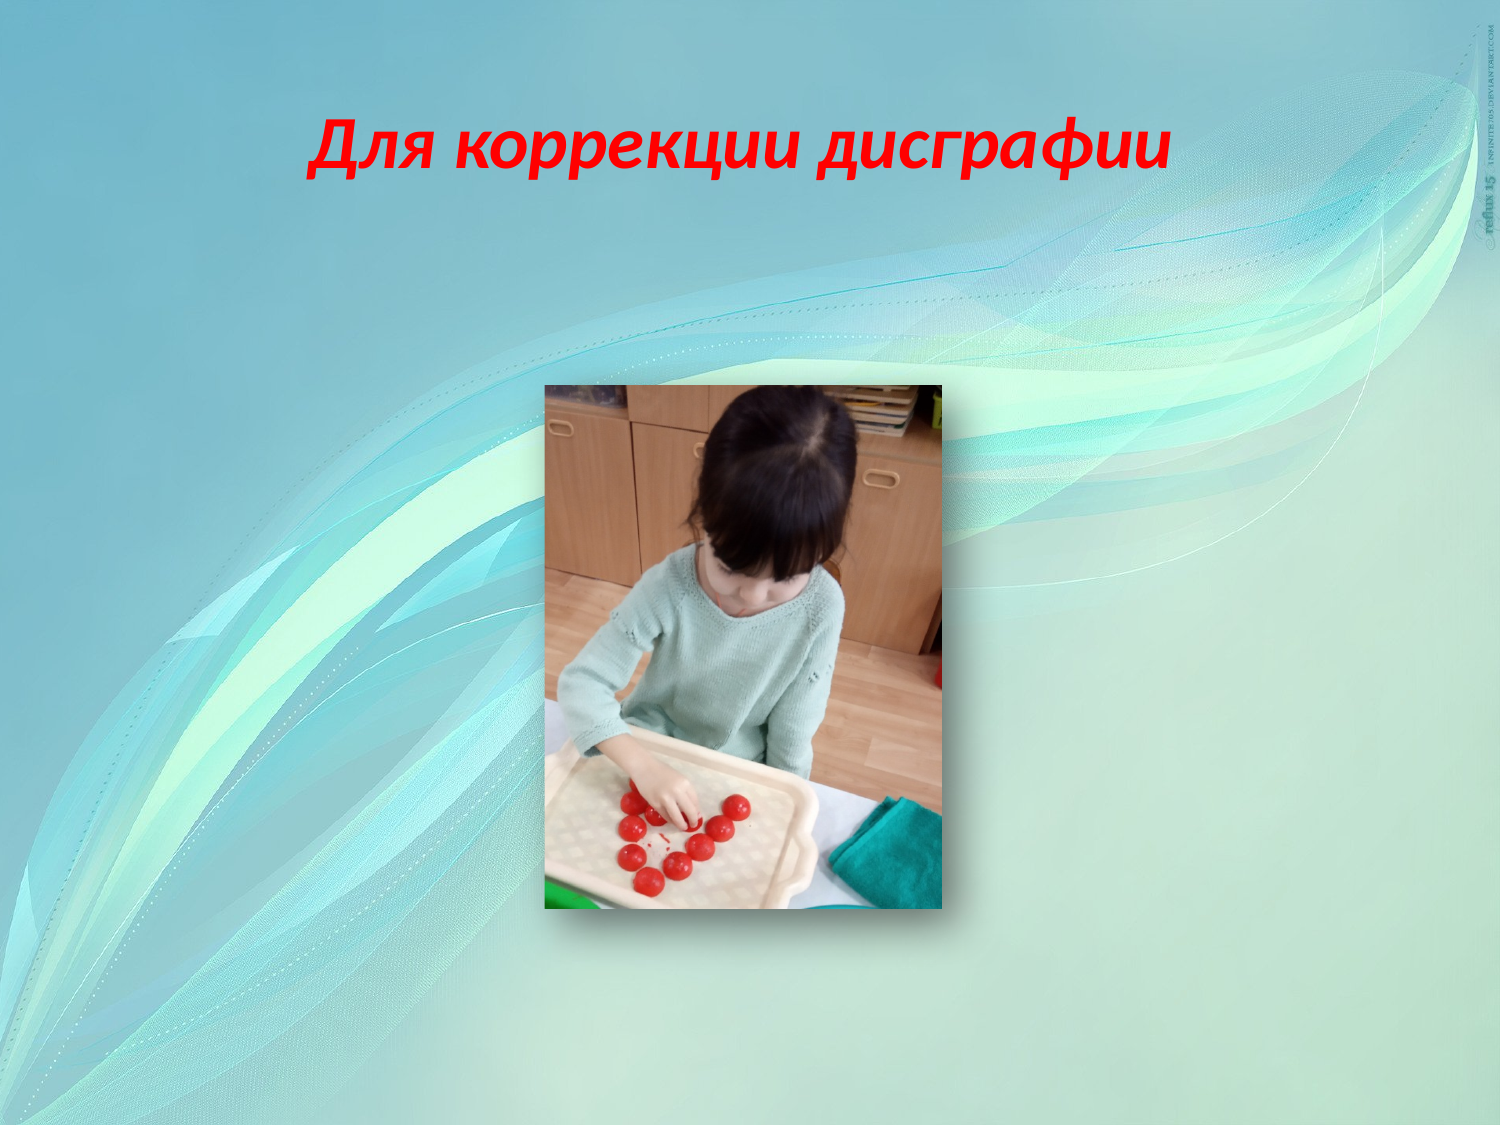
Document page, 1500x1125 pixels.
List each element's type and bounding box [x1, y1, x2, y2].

list [544, 385, 951, 910]
picture [0, 0, 1500, 1125]
